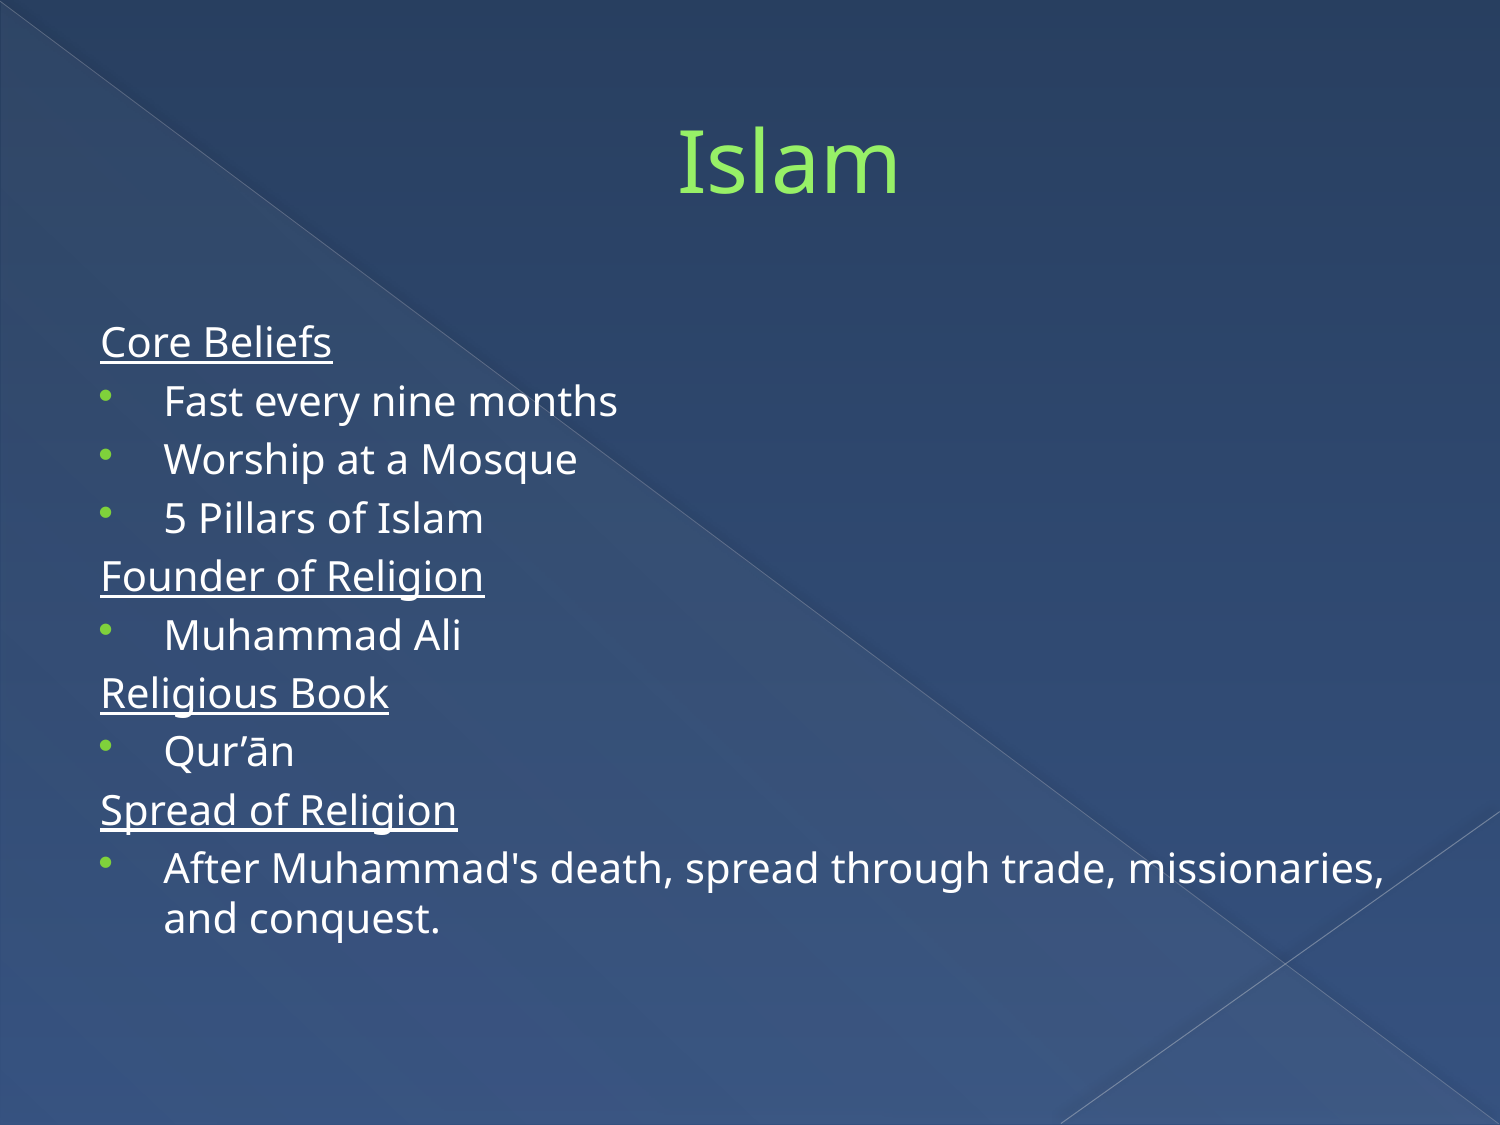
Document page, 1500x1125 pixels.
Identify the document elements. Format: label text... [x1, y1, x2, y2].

title Islam [75, 43, 1425, 274]
list Core Beliefs Fast every nine months Worship at a Mosque 5 Pillars of Islam Founder of Religion Muhammad Ali Religious Book Qur’ān Spread of Religion After Muhammad's death, spread through trade, missionaries, and conquest. [75, 308, 1425, 1059]
